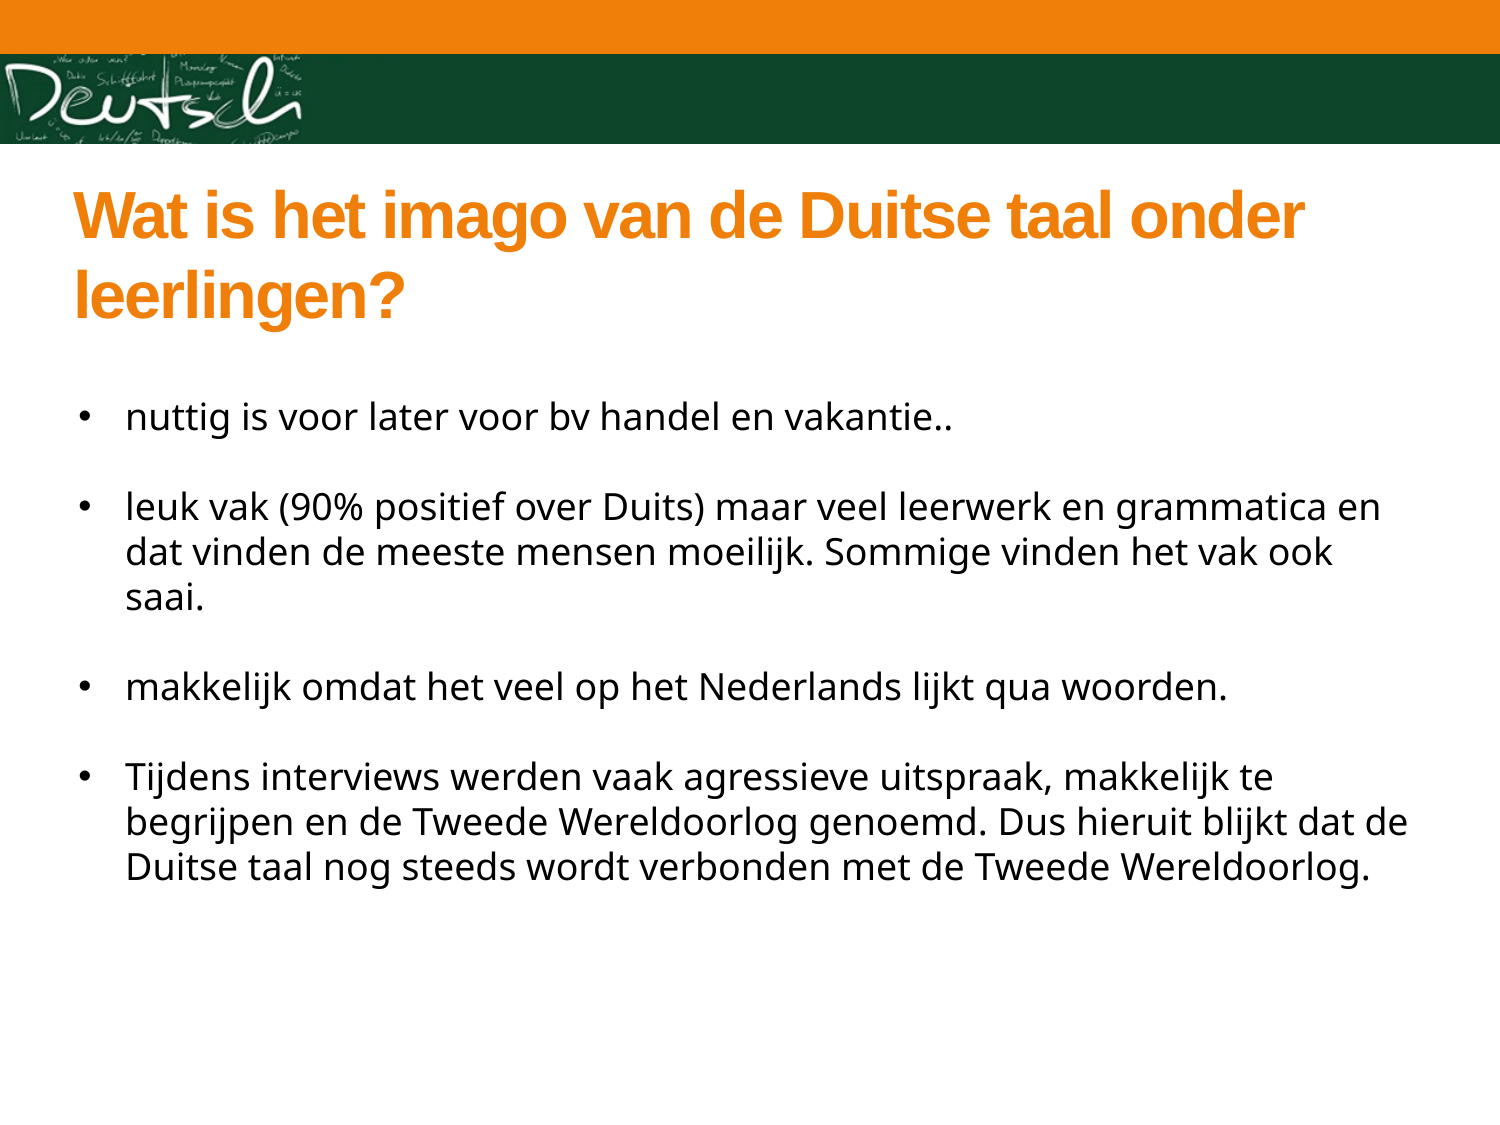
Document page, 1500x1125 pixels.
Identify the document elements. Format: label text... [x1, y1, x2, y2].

title Wat is het imago van de Duitse taal onder leerlingen? [58, 152, 1394, 364]
text_box nuttig is voor later voor bv handel en vakantie.. leuk vak (90% positief over Duits) maar veel leerwerk en grammatica en dat vinden de meeste mensen moeilijk. Sommige vinden het vak ook saai. makkelijk omdat het veel op het Nederlands lijkt qua woorden. Tijdens interviews werden vaak agressieve uitspraak, makkelijk te begrijpen en de Tweede Wereldoorlog genoemd. Dus hieruit blijkt dat de Duitse taal nog steeds wordt verbonden met de Tweede Wereldoorlog. [63, 385, 1436, 940]
picture [0, 54, 1500, 144]
